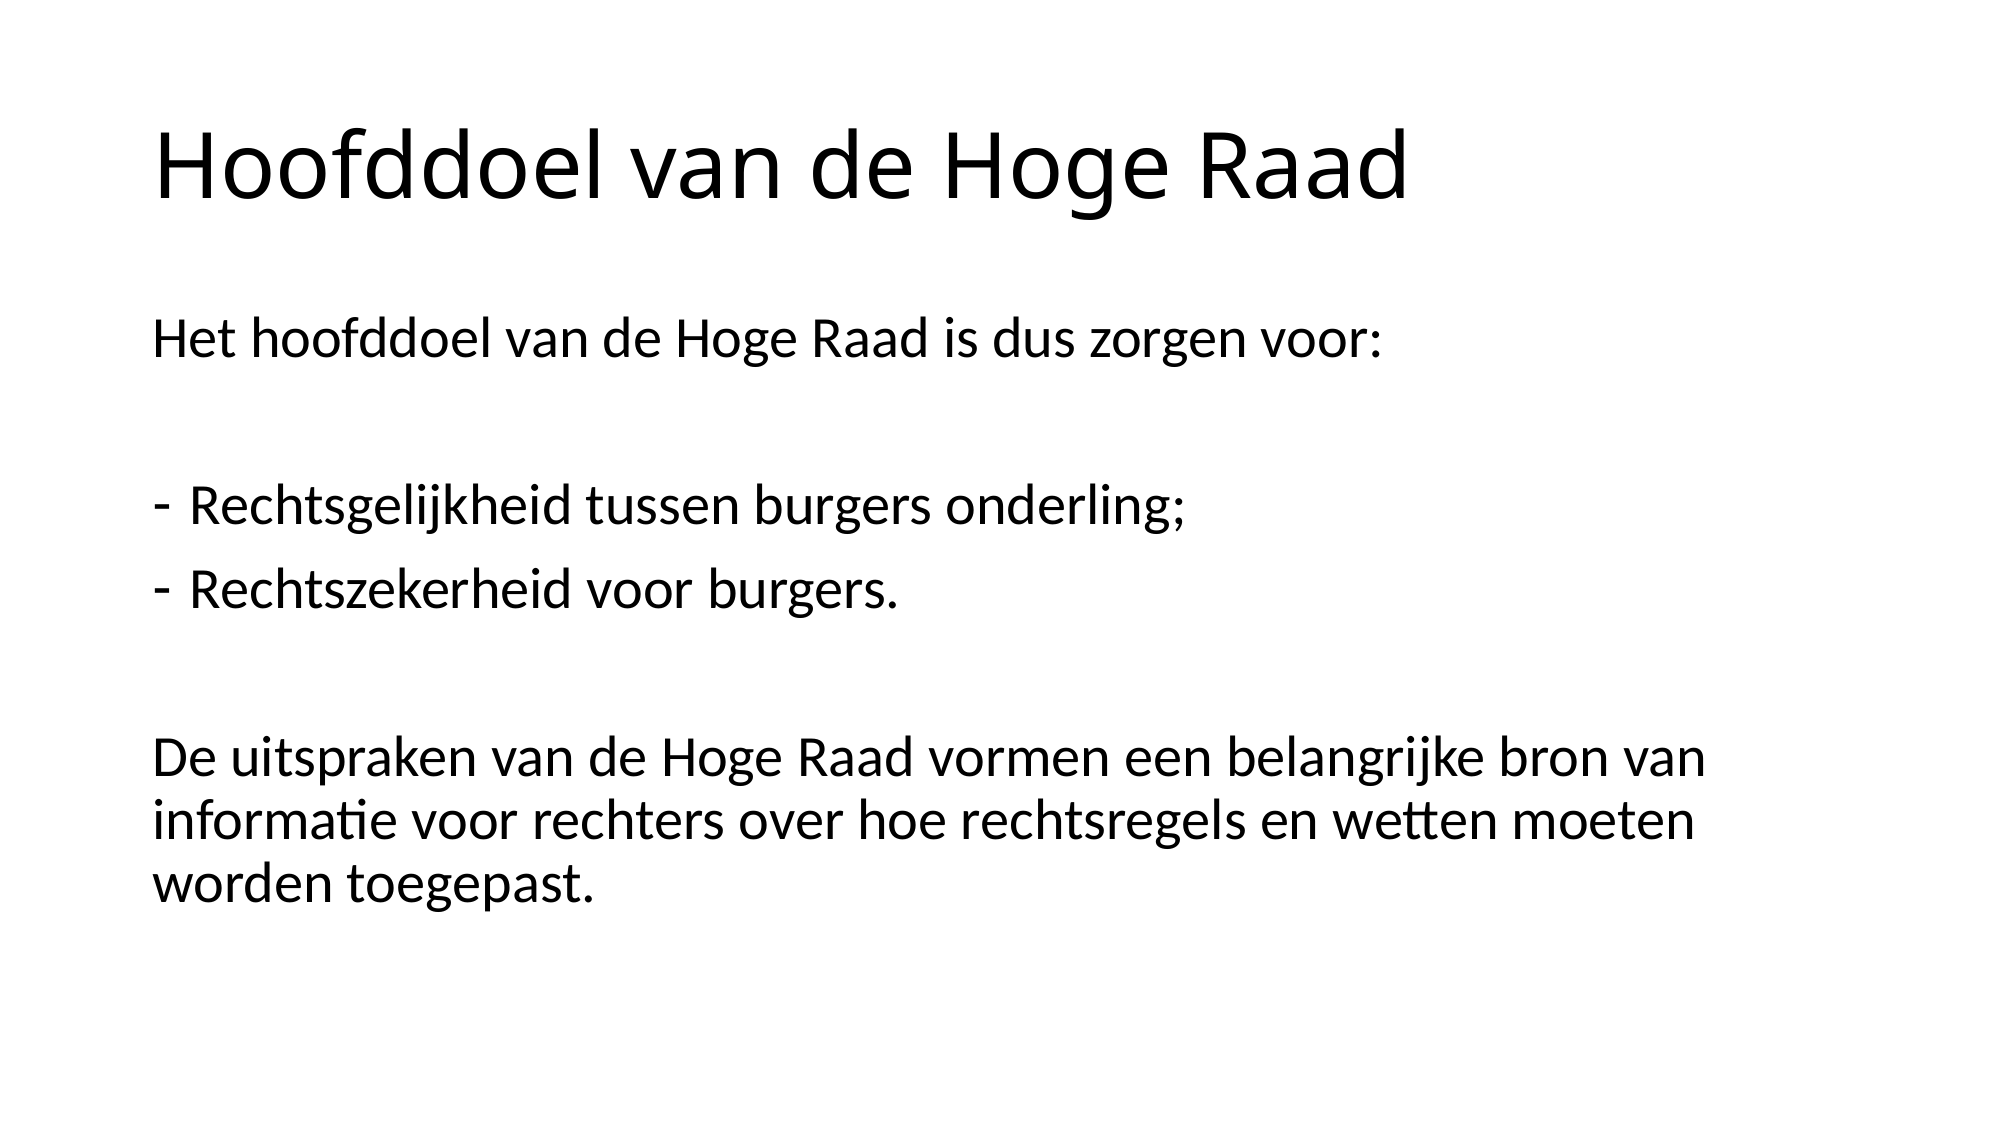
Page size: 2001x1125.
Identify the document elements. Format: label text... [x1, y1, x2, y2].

list Het hoofddoel van de Hoge Raad is dus zorgen voor: Rechtsgelijkheid tussen burgers onderling; Rechtszekerheid voor burgers. De uitspraken van de Hoge Raad vormen een belangrijke bron van informatie voor rechters over hoe rechtsregels en wetten moeten worden toegepast. [137, 299, 1863, 1014]
title Hoofddoel van de Hoge Raad [137, 59, 1863, 278]
